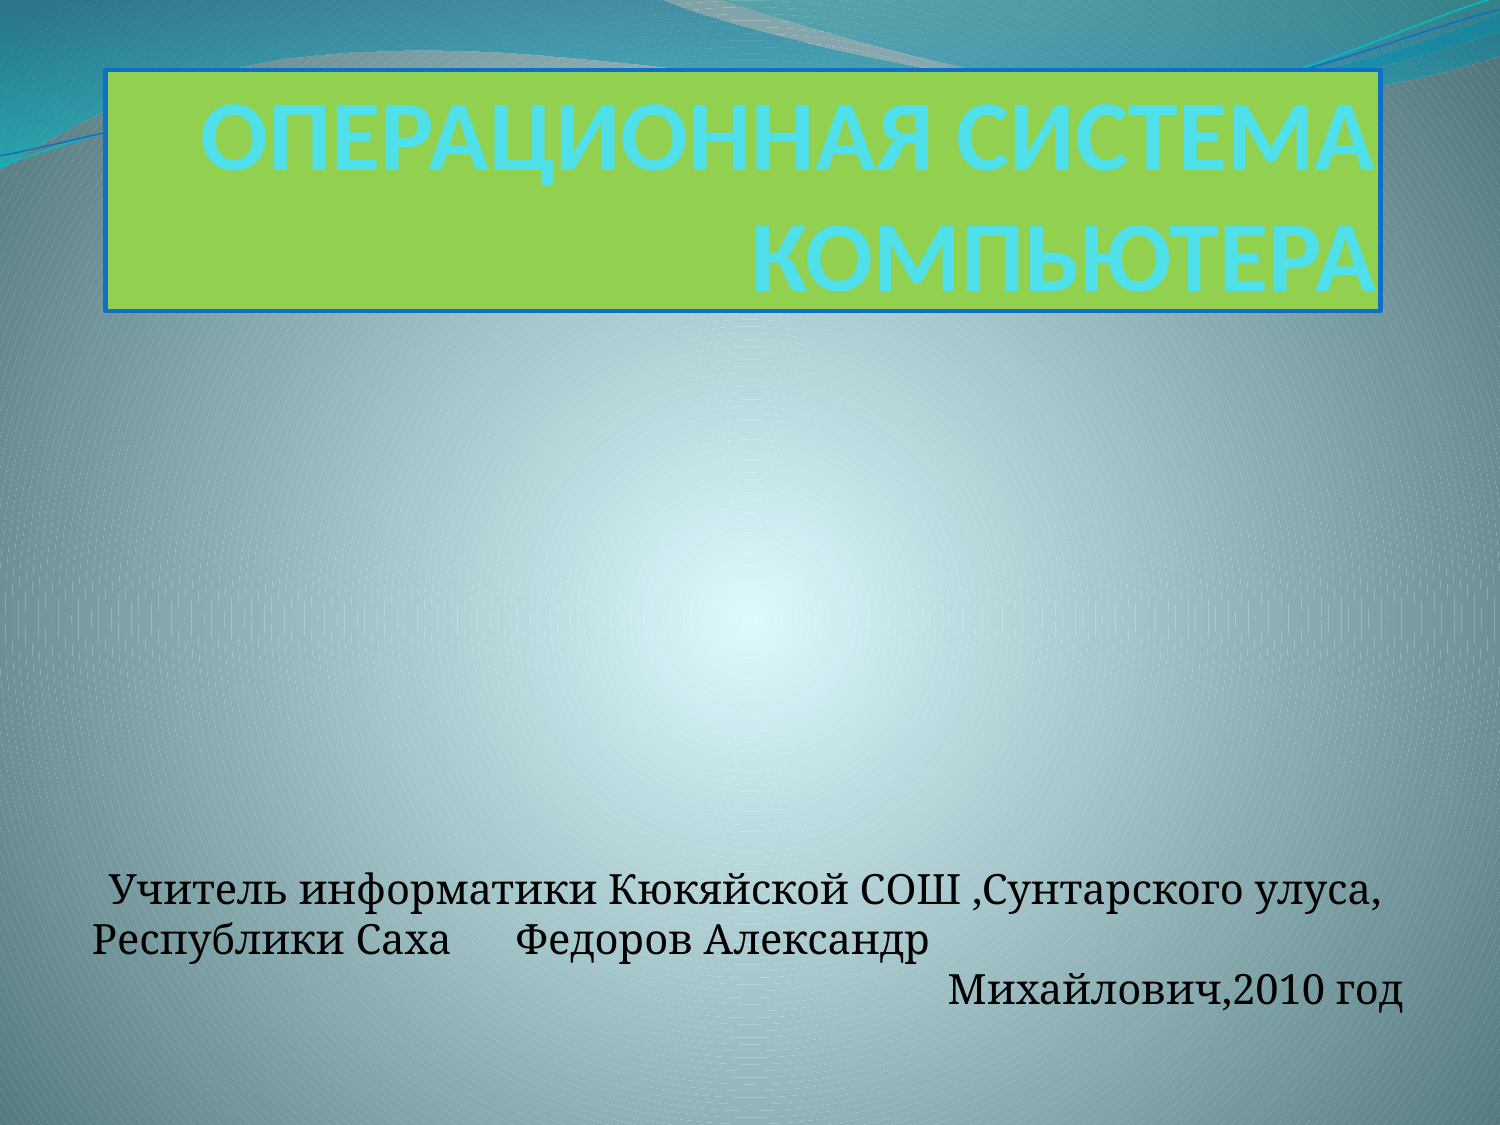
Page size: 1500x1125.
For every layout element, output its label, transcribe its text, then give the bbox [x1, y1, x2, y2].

text_box Учитель информатики Кюкяйской СОШ ,Сунтарского улуса, Республики Саха Федоров Александр Михайлович,2010 год [75, 855, 1418, 1021]
title ОПЕРАЦИОННАЯ СИСТЕМА КОМПЬЮТЕРА [103, 68, 1383, 313]
